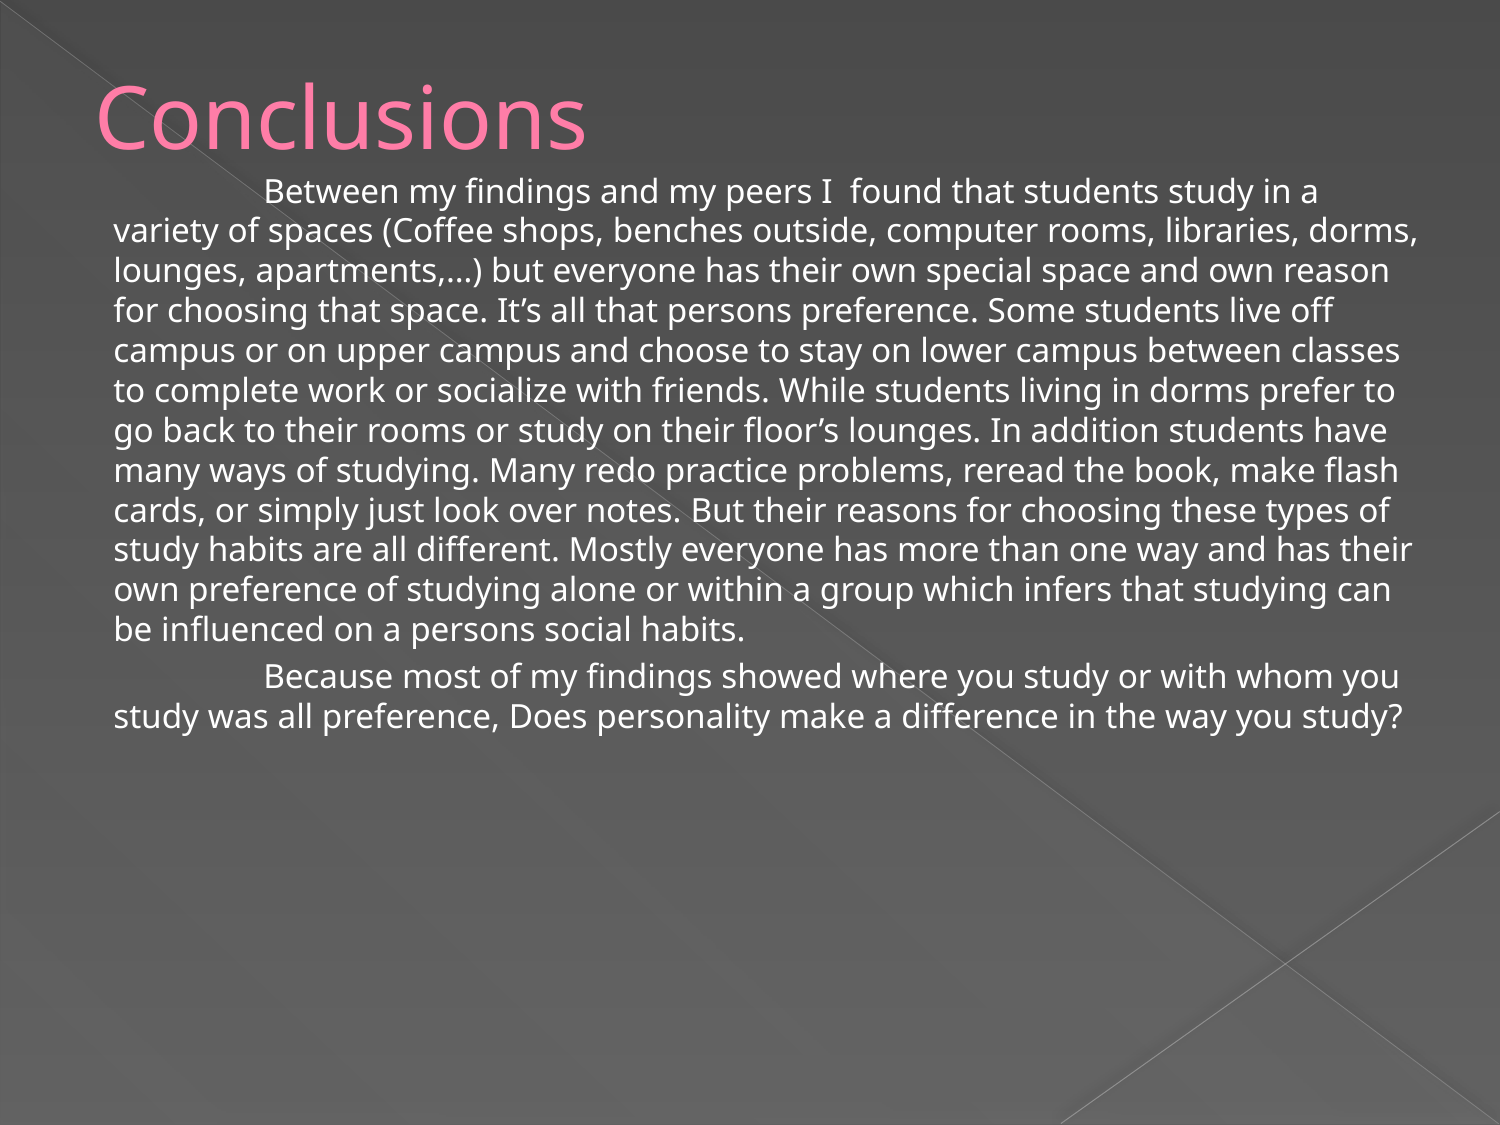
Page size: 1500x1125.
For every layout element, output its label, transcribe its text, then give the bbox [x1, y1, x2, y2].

title Conclusions [0, 0, 638, 230]
list Between my findings and my peers I found that students study in a variety of spaces (Coffee shops, benches outside, computer rooms, libraries, dorms, lounges, apartments,…) but everyone has their own special space and own reason for choosing that space. It’s all that persons preference. Some students live off campus or on upper campus and choose to stay on lower campus between classes to complete work or socialize with friends. While students living in dorms prefer to go back to their rooms or study on their floor’s lounges. In addition students have many ways of studying. Many redo practice problems, reread the book, make flash cards, or simply just look over notes. But their reasons for choosing these types of study habits are all different. Mostly everyone has more than one way and has their own preference of studying alone or within a group which infers that studying can be influenced on a persons social habits. Because most of my findings showed where you study or with whom you study was all preference, Does personality make a difference in the way you study? [24, 162, 1438, 913]
